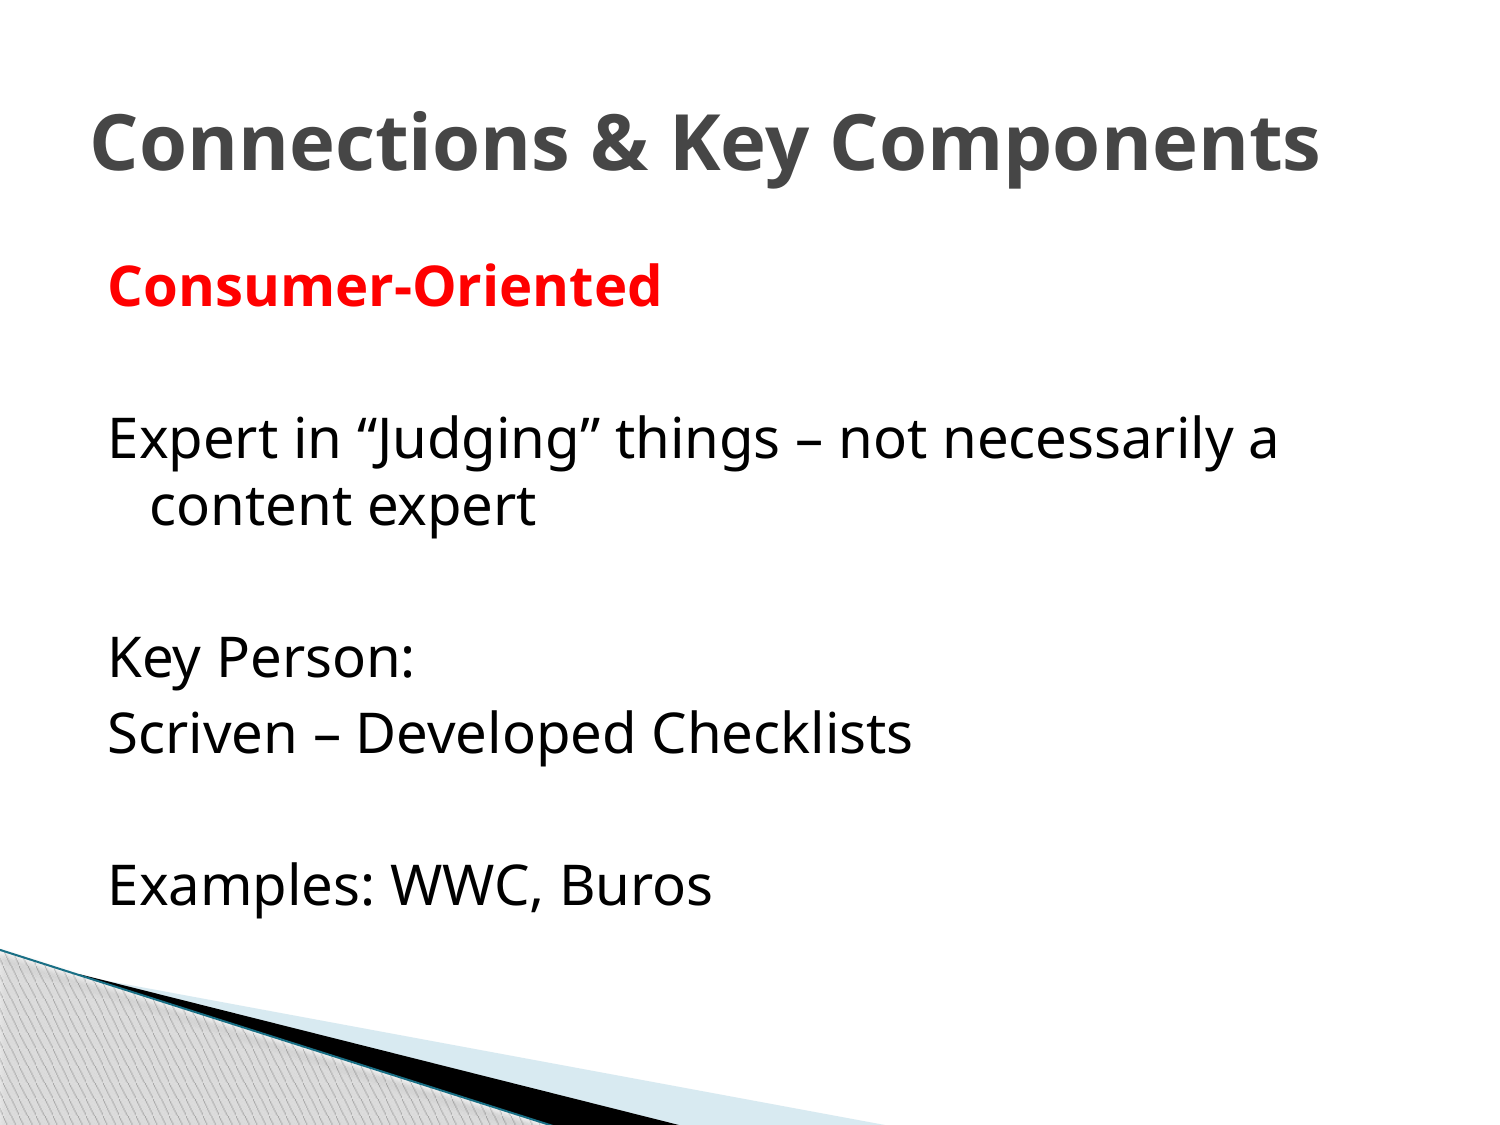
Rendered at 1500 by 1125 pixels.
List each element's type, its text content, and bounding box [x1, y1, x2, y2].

list Consumer-Oriented Expert in “Judging” things – not necessarily a content expert Key Person: Scriven – Developed Checklists Examples: WWC, Buros [75, 243, 1425, 986]
title Connections & Key Components [75, 45, 1425, 233]
